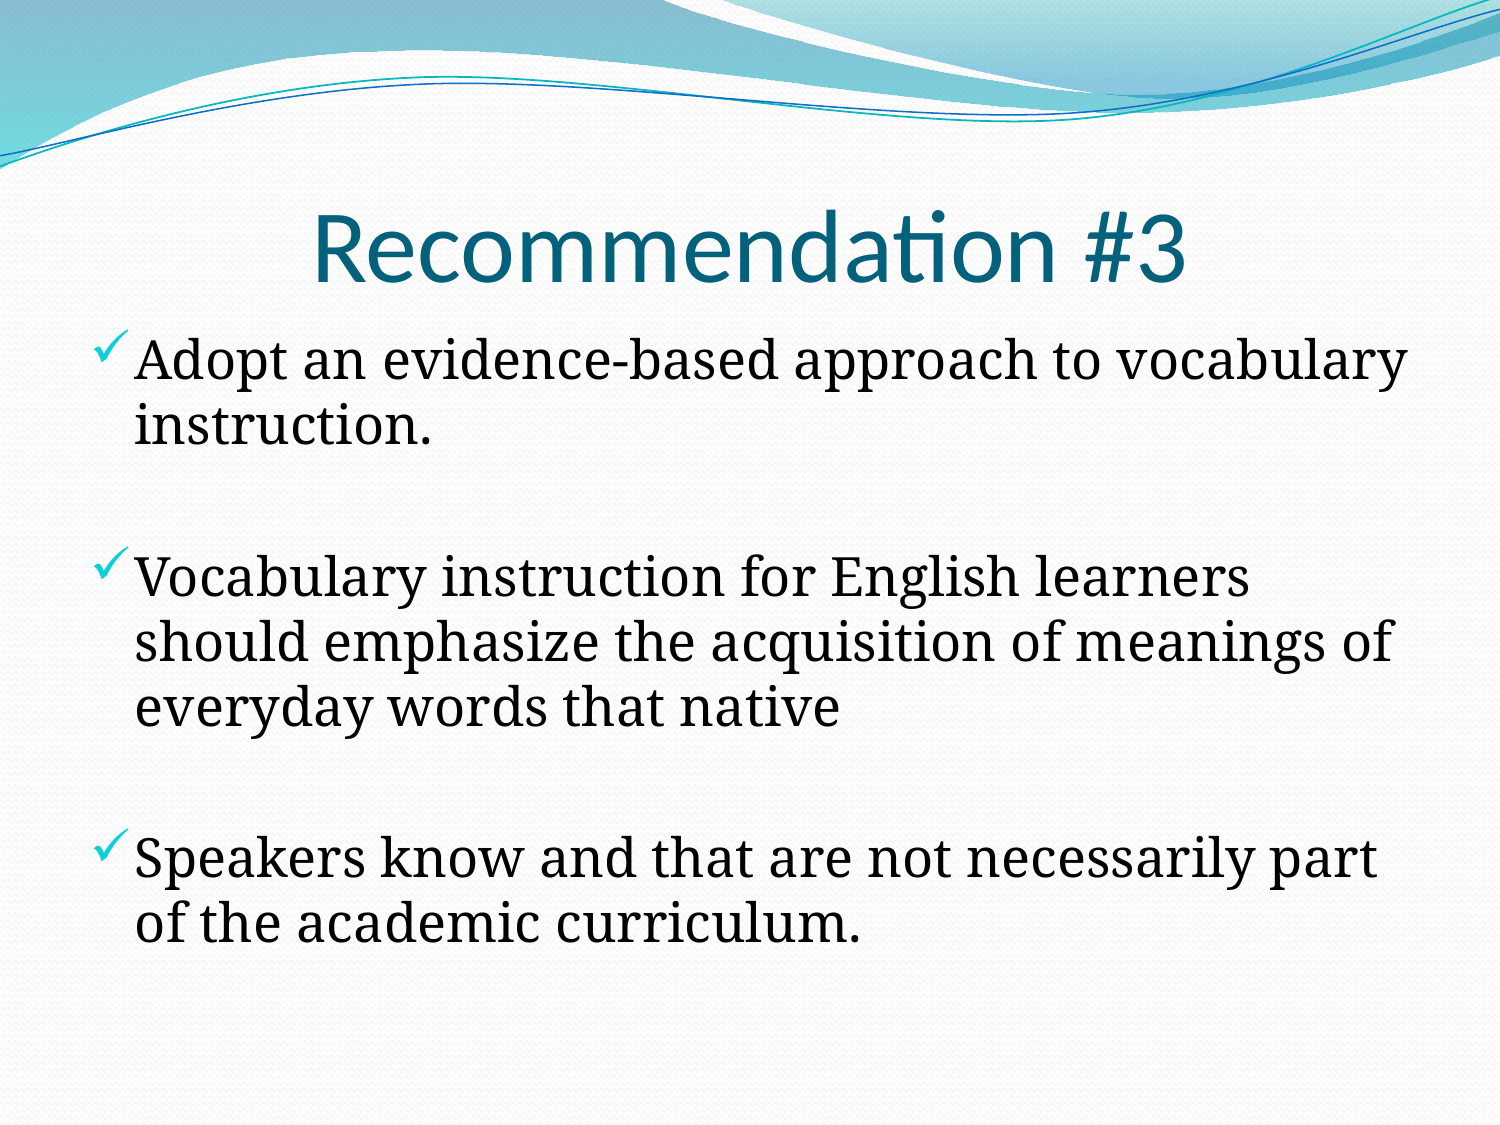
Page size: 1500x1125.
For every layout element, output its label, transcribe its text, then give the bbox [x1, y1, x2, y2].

list Adopt an evidence-based approach to vocabulary instruction. Vocabulary instruction for English learners should emphasize the acquisition of meanings of everyday words that native Speakers know and that are not necessarily part of the academic curriculum. [75, 317, 1425, 1038]
title Recommendation #3 [75, 115, 1425, 303]
